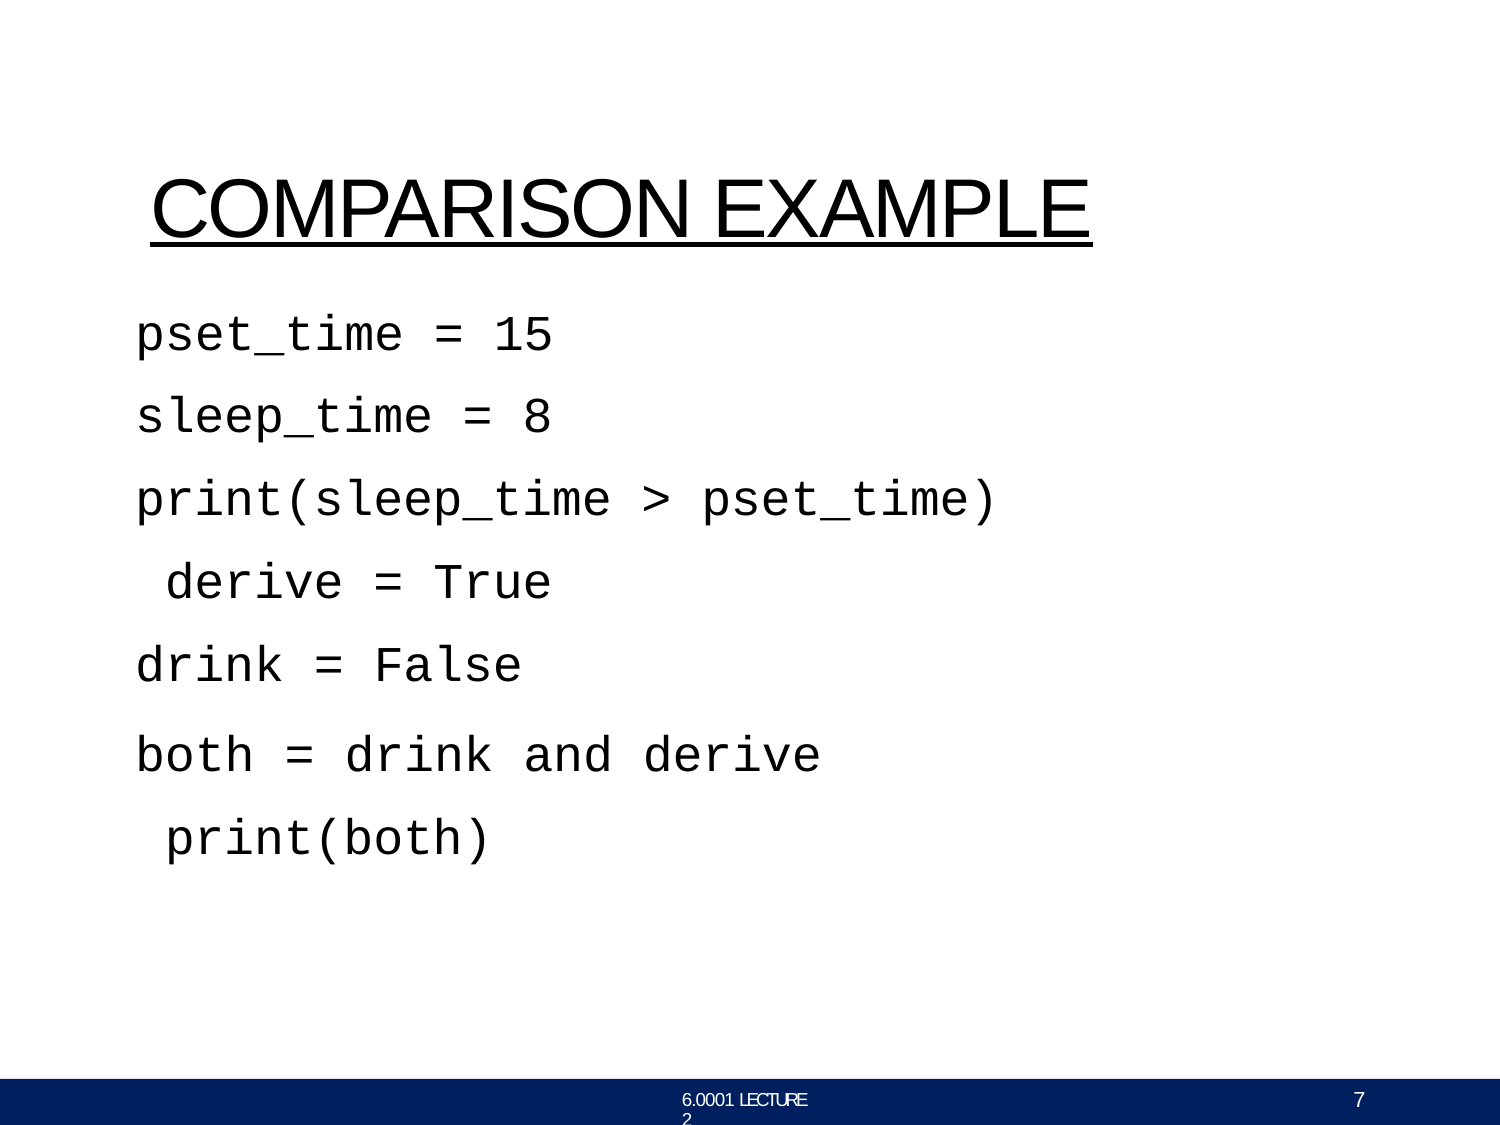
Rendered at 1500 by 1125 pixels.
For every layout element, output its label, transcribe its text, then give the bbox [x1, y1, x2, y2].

slide_number 7 [1338, 1078, 1369, 1125]
footer 6.0001 LECTURE 2 [679, 1090, 821, 1125]
title COMPARISON EXAMPLE [124, 47, 1376, 355]
list pset_time = 15 sleep_time = 8 print(sleep_time > pset_time) derive = True drink = False both = drink and derive print(both) [132, 274, 1006, 938]
